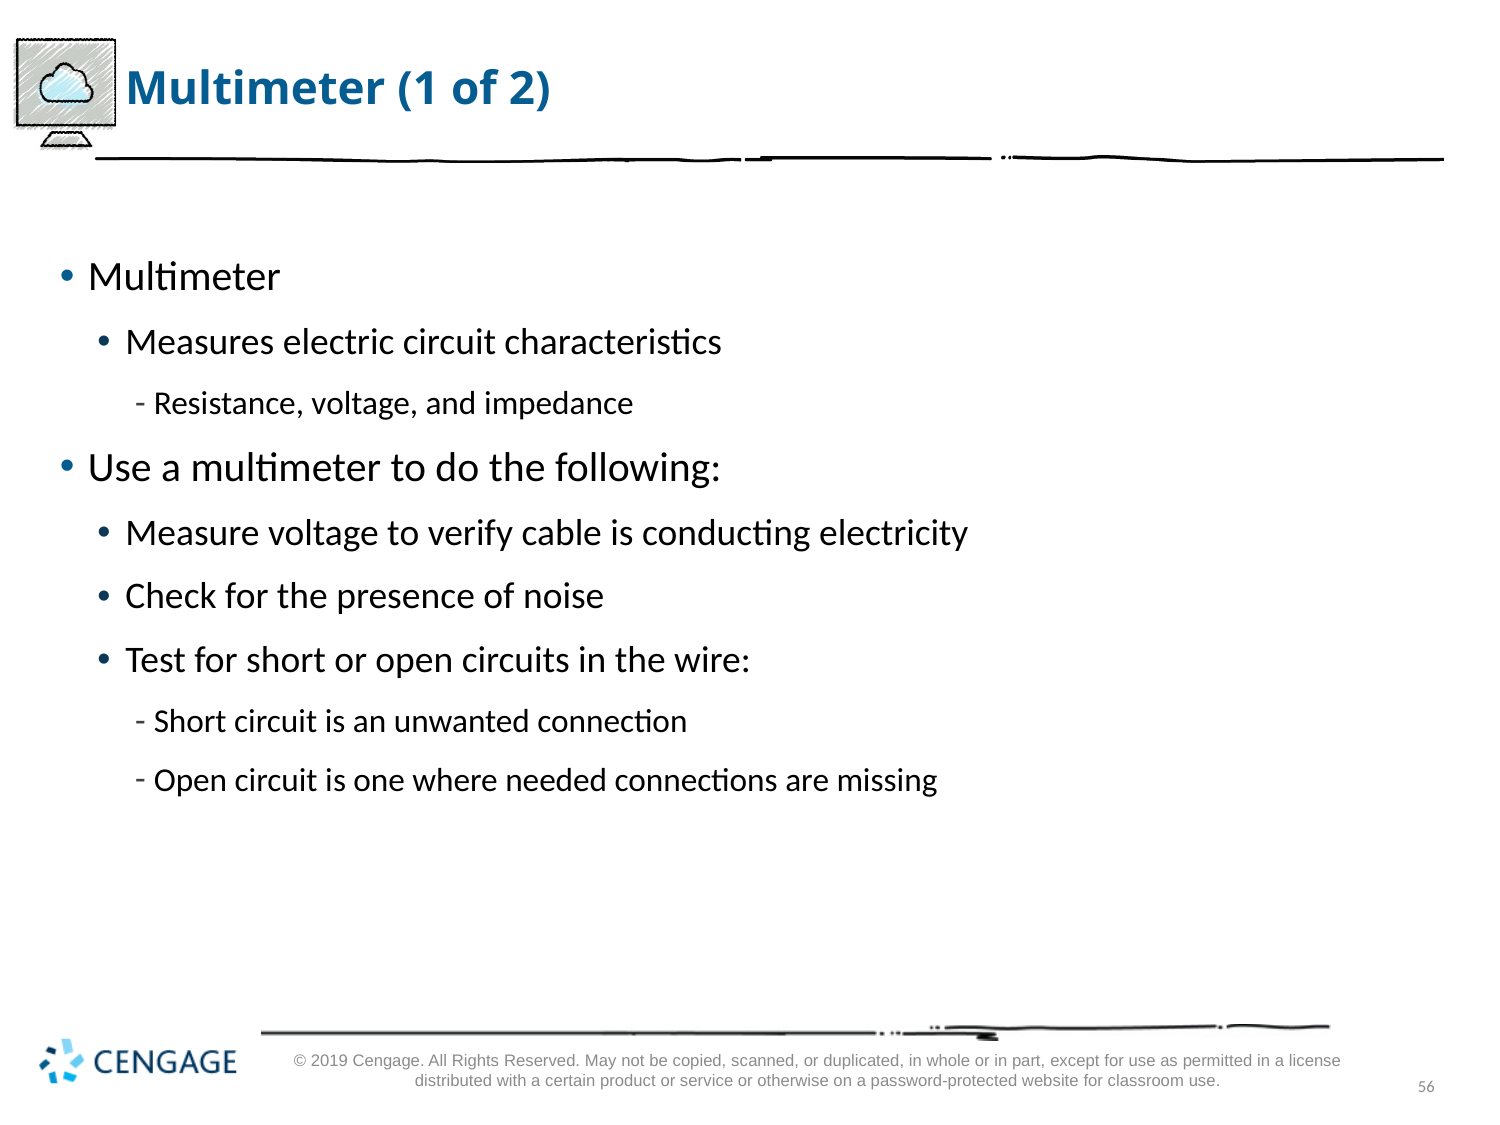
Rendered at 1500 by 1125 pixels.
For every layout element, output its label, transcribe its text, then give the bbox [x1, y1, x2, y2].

picture [261, 1024, 1331, 1041]
picture [13, 36, 117, 151]
footer © 2019 Cengage. All Rights Reserved. May not be copied, scanned, or duplicated, in whole or in part, except for use as permitted in a license distributed with a certain product or service or otherwise on a password-protected website for classroom use. [262, 1050, 1375, 1091]
title Multimeter (1 of 2) [125, 66, 1442, 116]
list Multimeter Measures electric circuit characteristics Resistance, voltage, and impedance Use a multimeter to do the following: Measure voltage to verify cable is conducting electricity Check for the presence of noise Test for short or open circuits in the wire: Short circuit is an unwanted connection Open circuit is one where needed connections are missing [59, 252, 1441, 805]
picture [19, 1025, 249, 1096]
picture [95, 155, 1444, 163]
